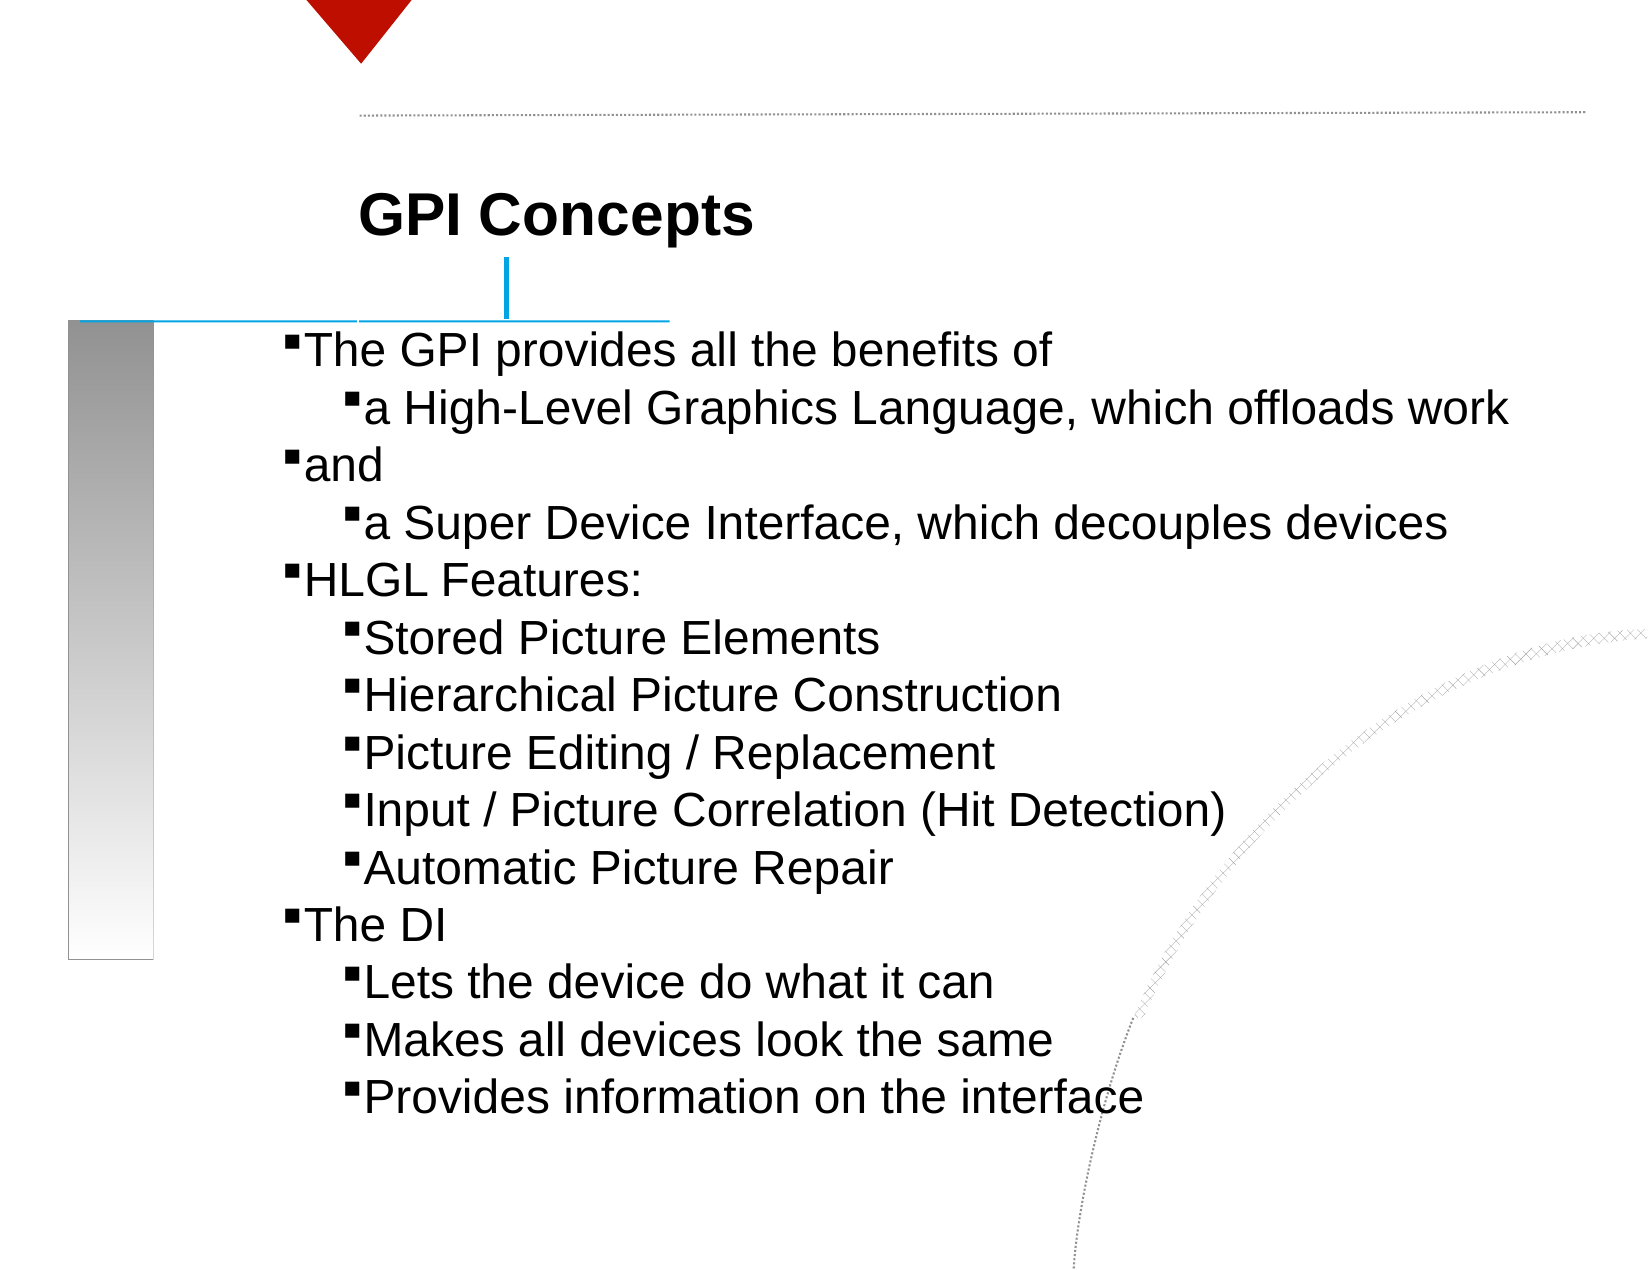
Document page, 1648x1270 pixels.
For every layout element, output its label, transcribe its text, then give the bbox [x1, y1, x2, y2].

text_box GPI Concepts [358, 105, 1578, 319]
text_box The GPI provides all the benefits of a High-Level Graphics Language, which offloads work and a Super Device Interface, which decouples devices HLGL Features: Stored Picture Elements Hierarchical Picture Construction Picture Editing / Replacement Input / Picture Correlation (Hit Detection) Automatic Picture Repair The DI Lets the device do what it can Makes all devices look the same Provides information on the interface [281, 319, 1586, 1124]
